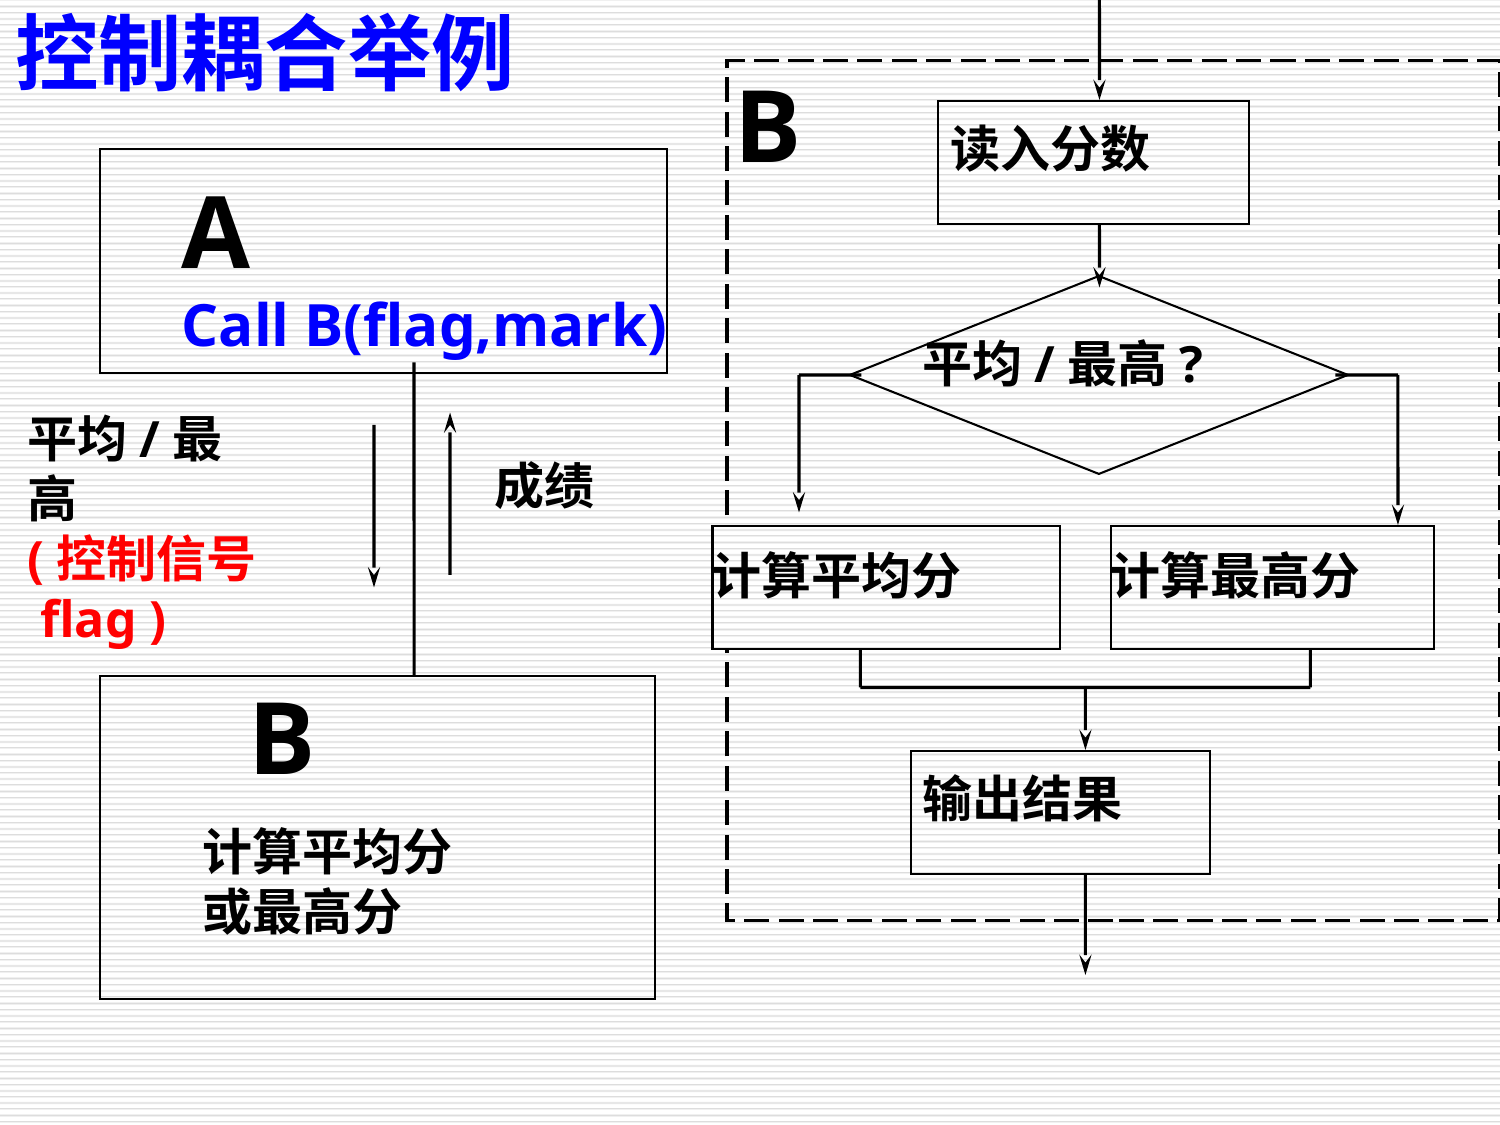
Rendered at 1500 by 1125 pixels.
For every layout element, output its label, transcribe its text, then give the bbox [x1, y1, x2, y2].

text_box 平均/最高? [907, 324, 1304, 400]
text_box [443, 412, 457, 434]
picture [1100, 0, 1500, 60]
text_box 计算平均分 或最高分 [187, 812, 642, 948]
text_box [911, 751, 1211, 759]
text_box 输出结果 [907, 759, 1223, 835]
text_box [712, 526, 1061, 537]
text_box [937, 101, 1250, 109]
text_box B [718, 54, 817, 190]
text_box A Call B(flag,mark) [166, 160, 683, 366]
text_box [978, 277, 1220, 324]
text_box [849, 352, 907, 398]
text_box 平均/最高 (控制信号 flag ) [12, 399, 278, 655]
text_box [367, 566, 381, 588]
text_box [727, 613, 1500, 921]
text_box 读入分数 [935, 109, 1260, 185]
text_box 计算最高分 [1095, 537, 1500, 613]
text_box [1079, 729, 1092, 751]
text_box [1304, 357, 1348, 393]
text_box [1079, 954, 1092, 976]
text_box [937, 185, 1250, 224]
text_box [712, 613, 1061, 649]
text_box 成绩 [479, 447, 610, 523]
text_box 计算平均分 [696, 537, 1083, 613]
text_box [1093, 79, 1106, 100]
text_box 控制耦合举例 [0, 0, 650, 103]
text_box [100, 676, 656, 999]
text_box B [233, 667, 443, 803]
text_box [727, 60, 1500, 687]
picture [0, 0, 1500, 1125]
text_box [792, 491, 806, 513]
text_box [911, 835, 1211, 874]
text_box [1391, 504, 1405, 526]
text_box [913, 400, 1285, 474]
text_box [1093, 266, 1106, 288]
text_box [1111, 526, 1435, 537]
text_box [1111, 613, 1435, 649]
text_box [100, 148, 668, 374]
